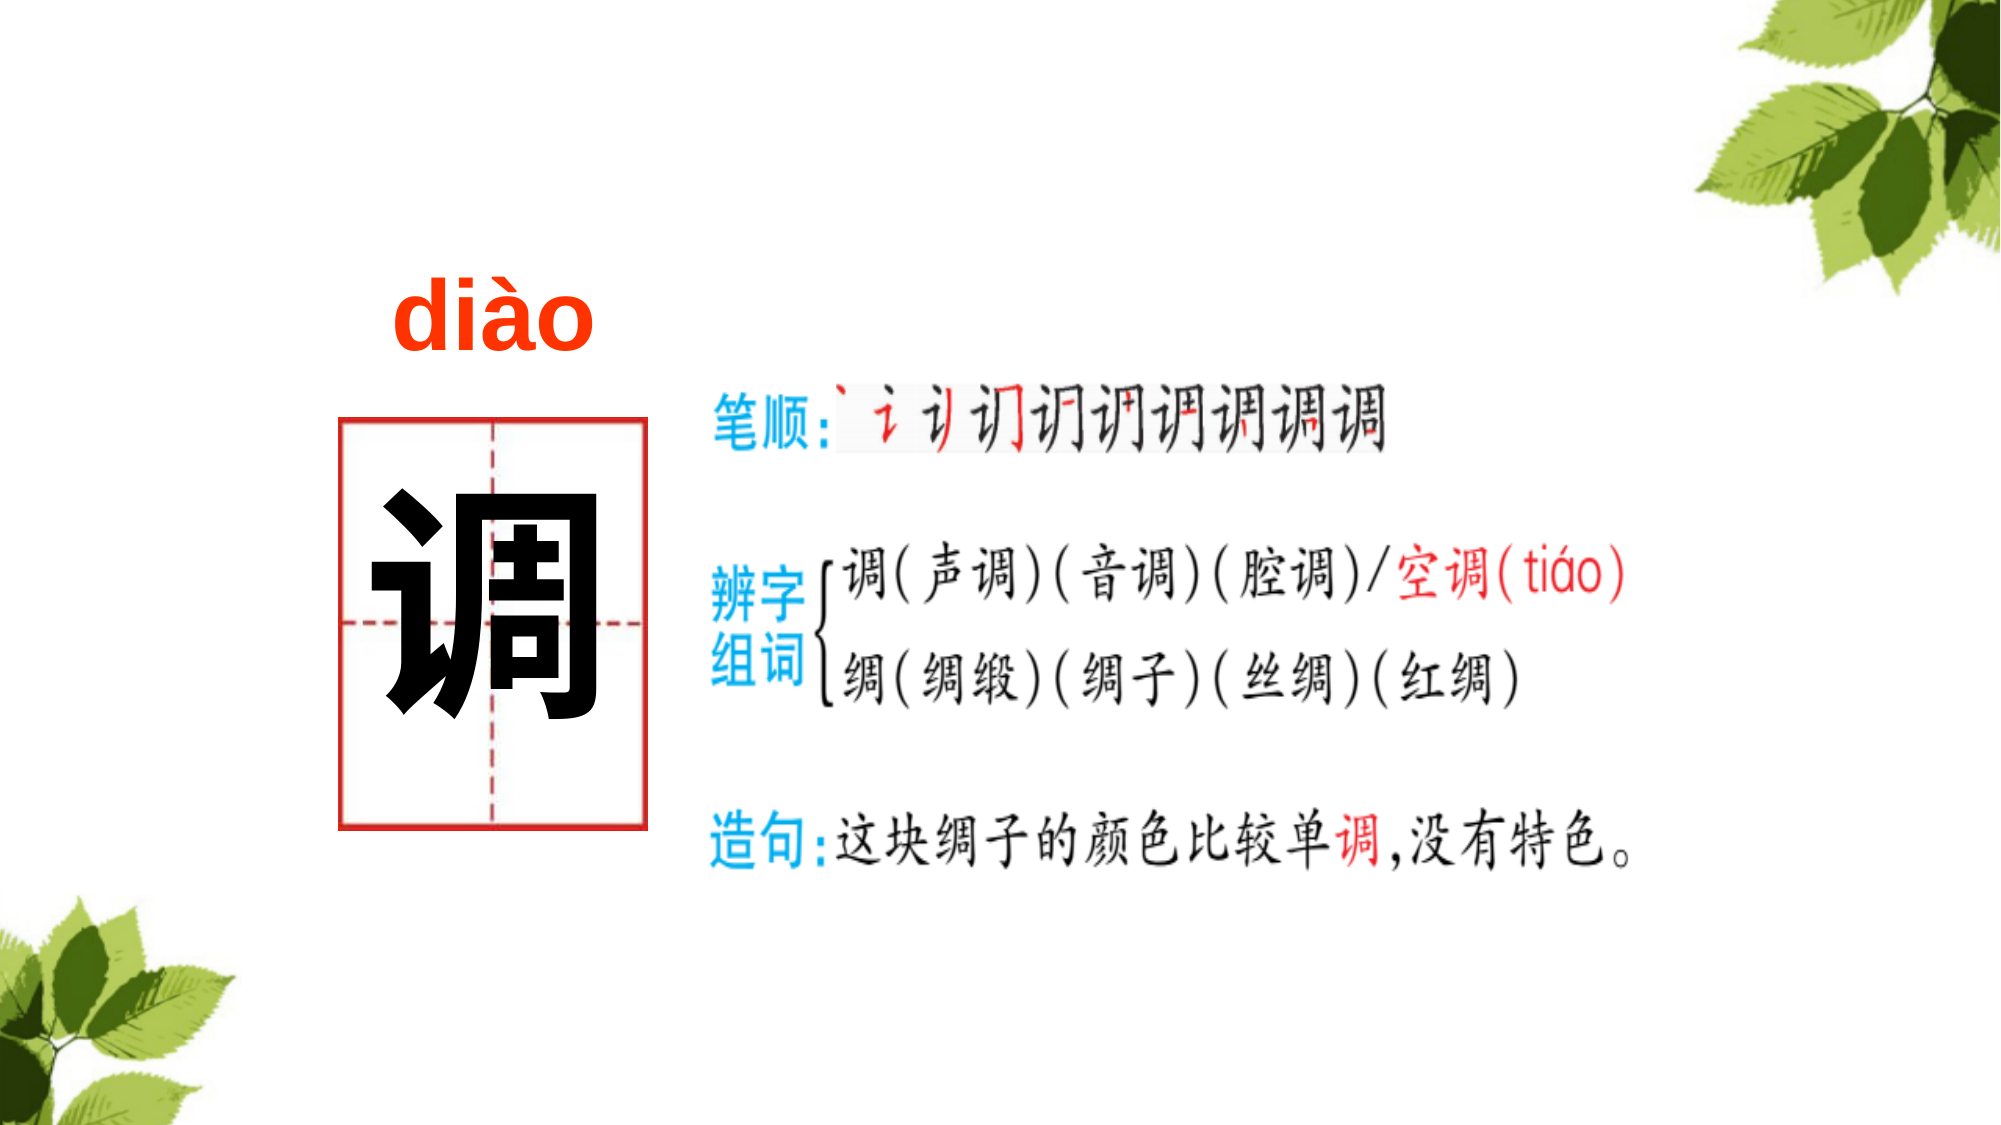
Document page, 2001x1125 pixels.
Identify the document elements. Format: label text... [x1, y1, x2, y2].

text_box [337, 417, 648, 831]
text_box diào [377, 243, 612, 378]
picture [705, 787, 1636, 878]
picture [0, 890, 242, 1125]
picture [705, 370, 1405, 468]
picture [705, 529, 1644, 718]
picture [1687, 0, 2001, 303]
